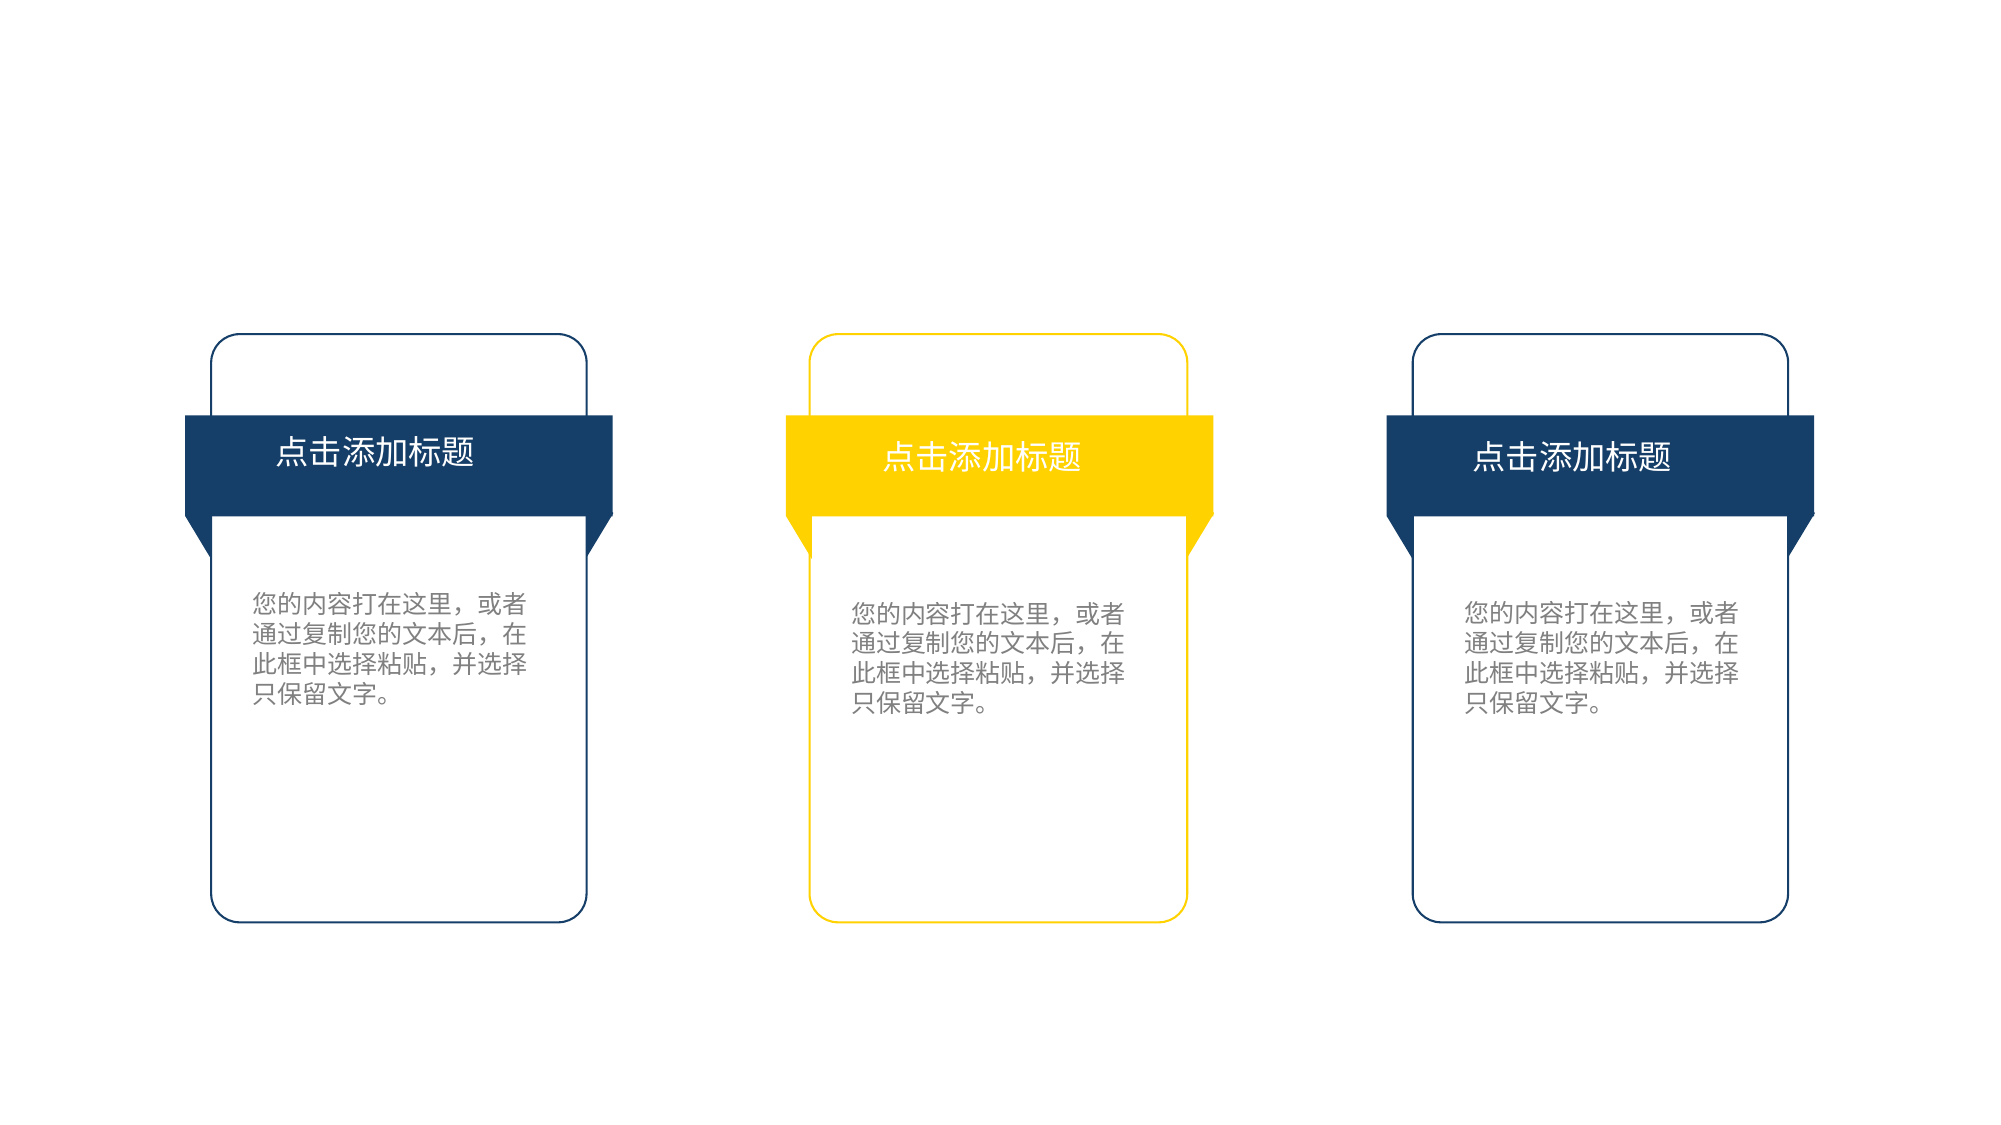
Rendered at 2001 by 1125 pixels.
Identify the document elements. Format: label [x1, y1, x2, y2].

text_box [785, 334, 1214, 923]
text_box [184, 334, 613, 923]
text_box [1386, 334, 1815, 923]
